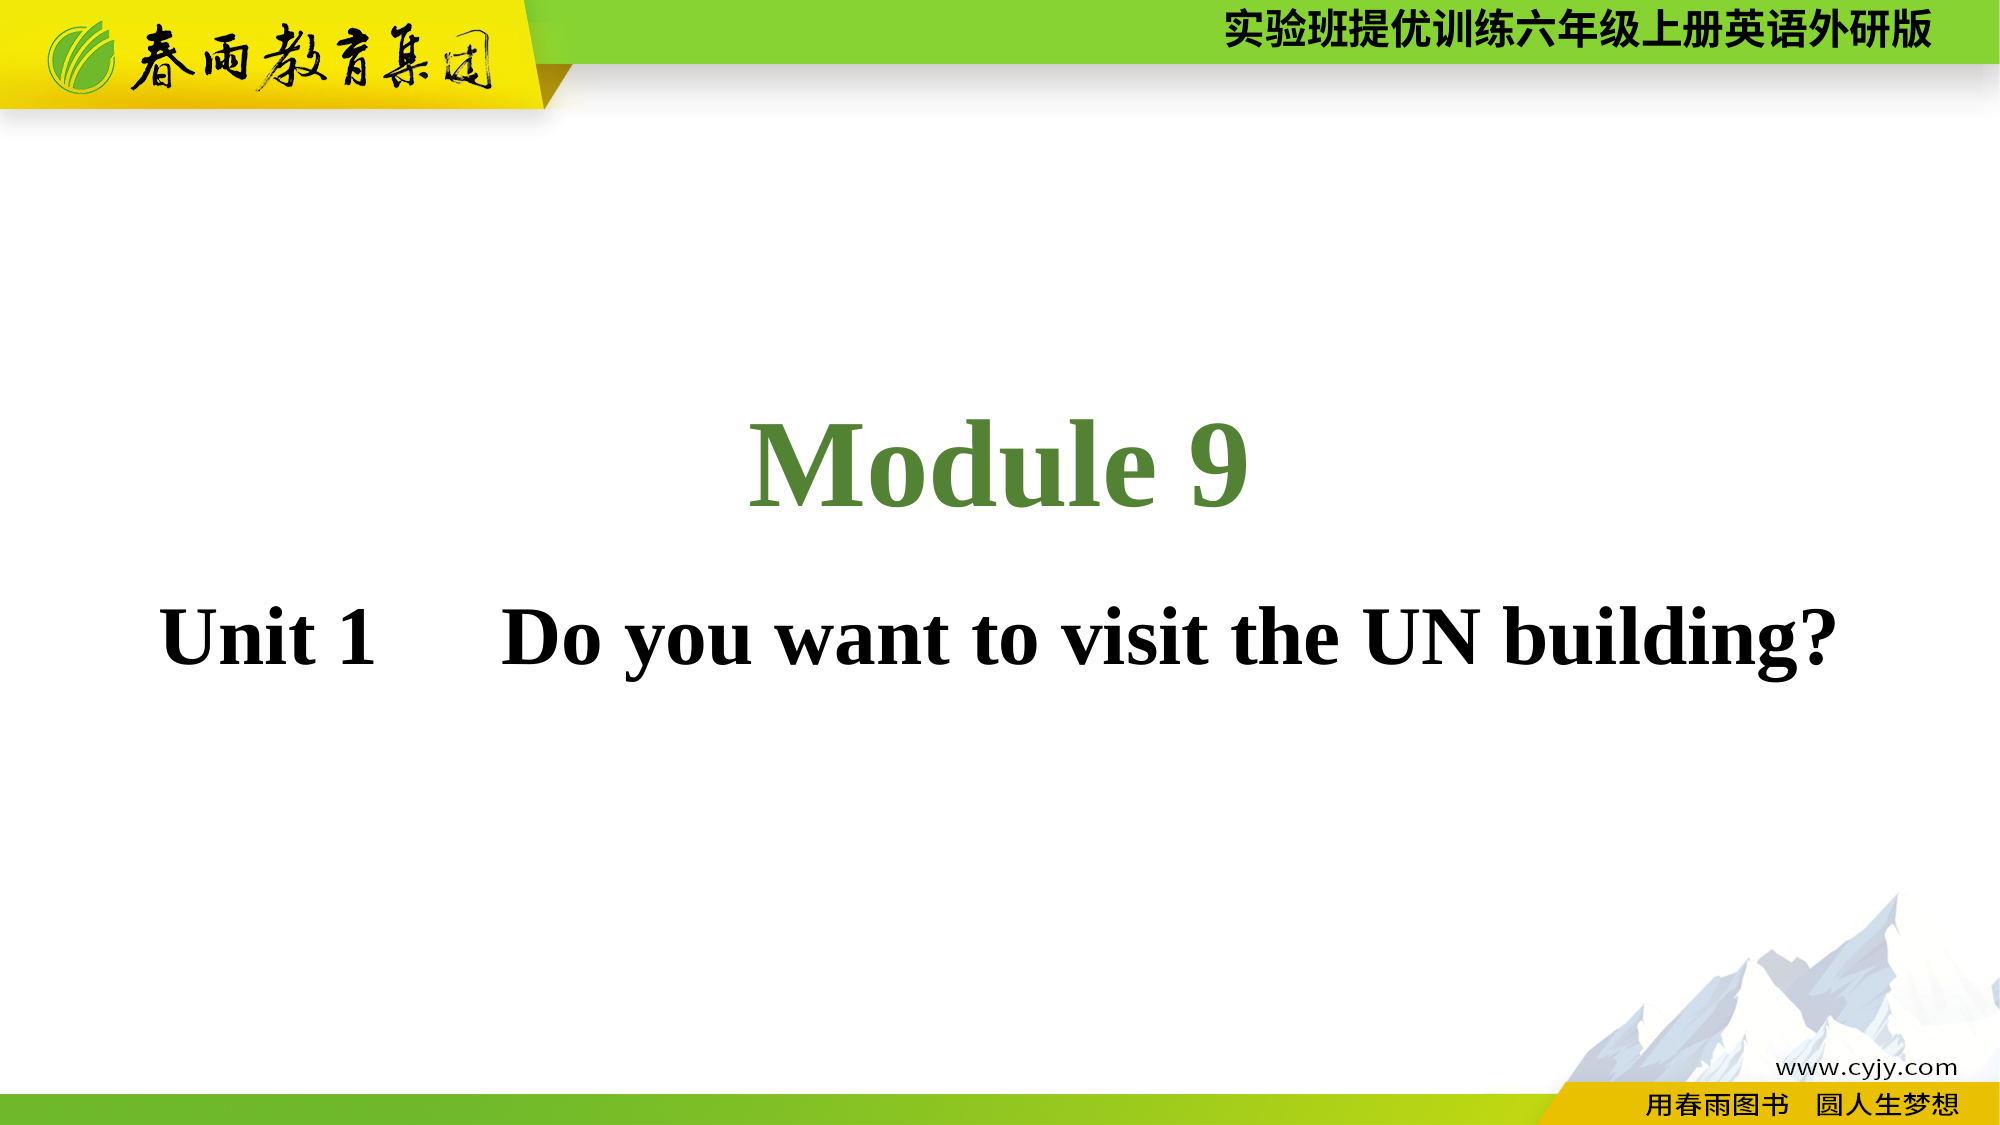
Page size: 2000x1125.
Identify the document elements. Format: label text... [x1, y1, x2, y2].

picture [0, 689, 2000, 1125]
text_box Module 9 Unit 1 Do you want to visit the UN building? [0, 298, 2000, 689]
picture [0, 0, 2000, 298]
